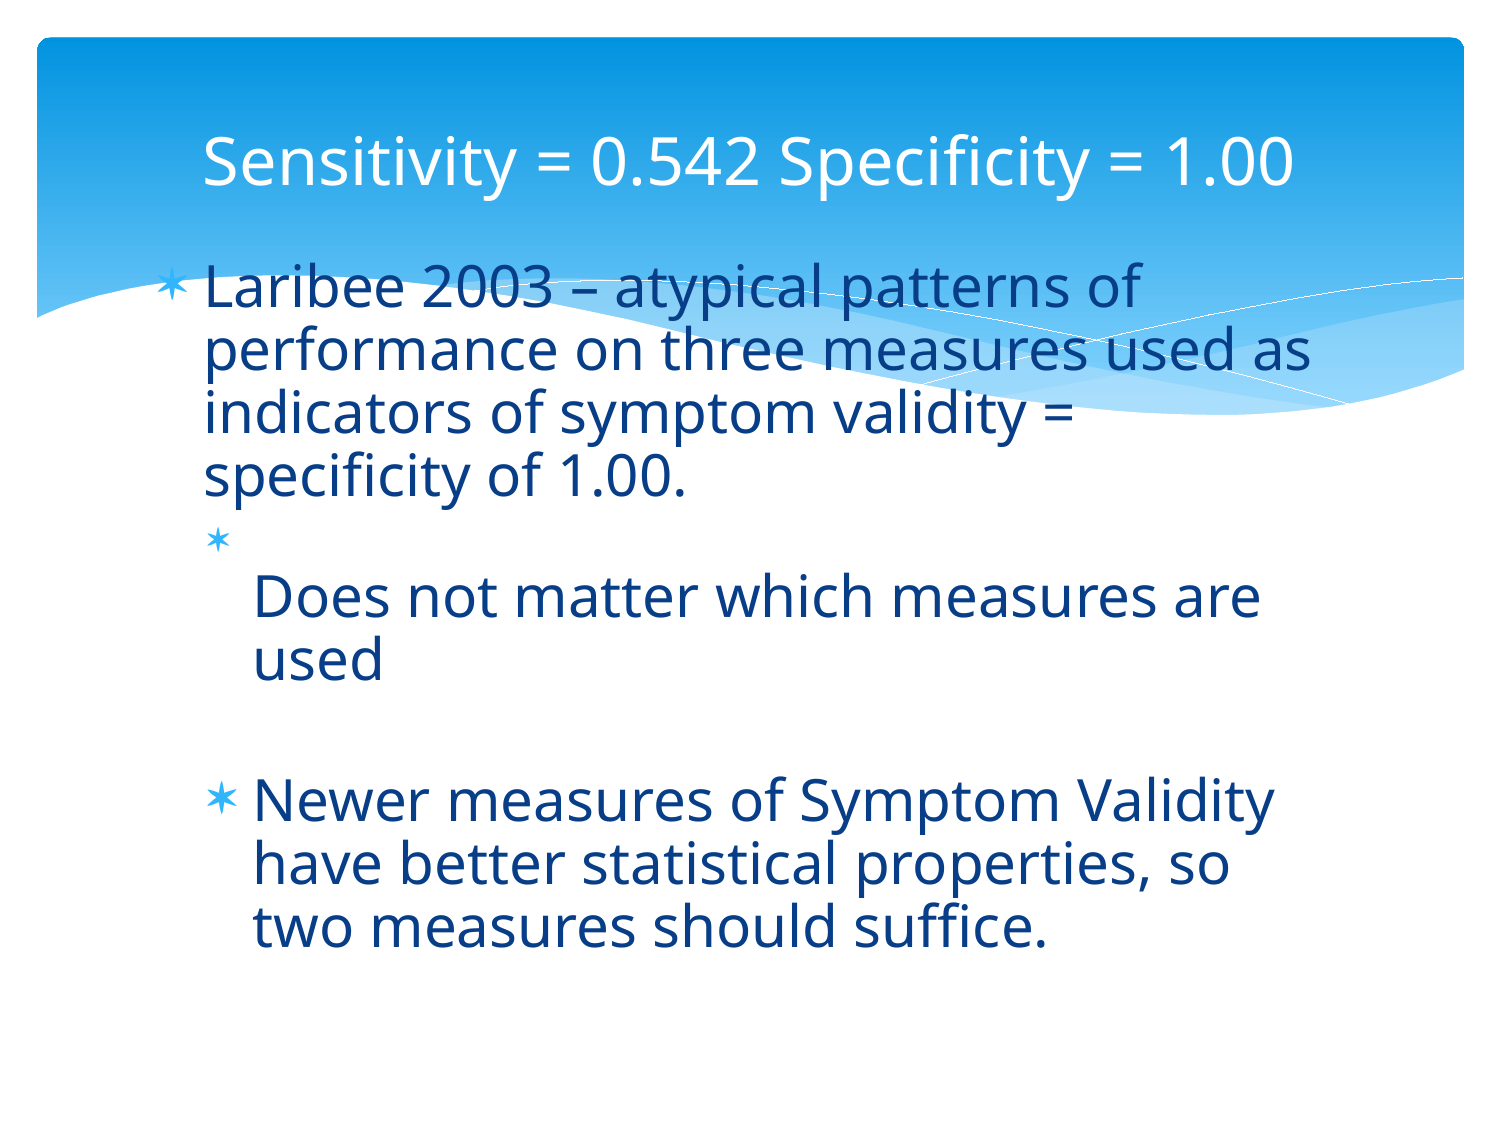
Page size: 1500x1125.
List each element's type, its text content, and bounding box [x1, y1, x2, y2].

list Laribee 2003 – atypical patterns of performance on three measures used as indicators of symptom validity = specificity of 1.00. Does not matter which measures are used Newer measures of Symptom Validity have better statistical properties, so two measures should suffice. [143, 261, 1359, 1005]
title Sensitivity = 0.542 Specificity = 1.00 [75, 55, 1425, 261]
